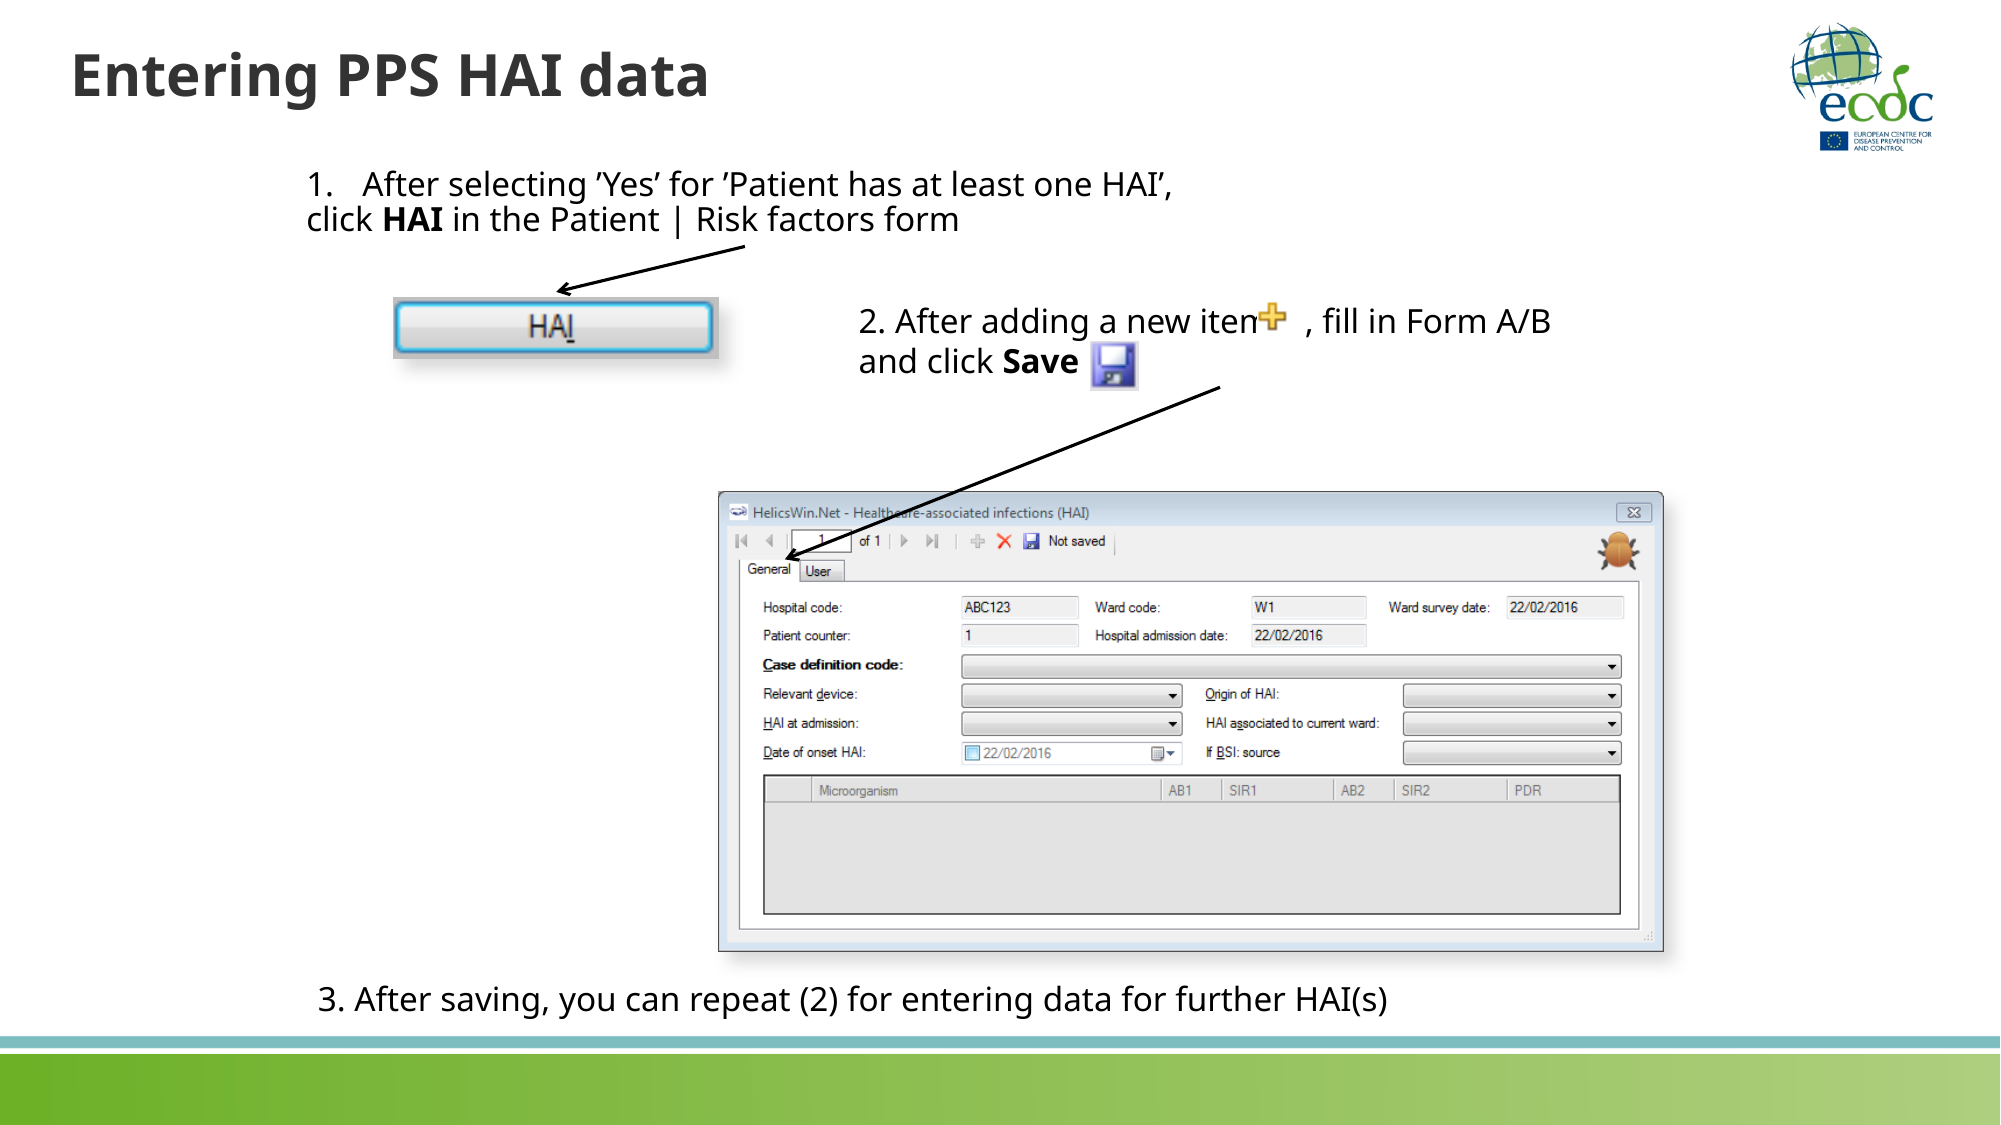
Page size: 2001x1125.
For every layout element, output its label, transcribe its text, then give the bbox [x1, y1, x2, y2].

text_box After selecting ’Yes’ for ’Patient has at least one HAI’, click HAI in the Patient | Risk factors form [291, 159, 1199, 247]
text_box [555, 247, 746, 293]
title Entering PPS HAI data [70, 46, 1764, 177]
text_box 2. After adding a new item , fill in Form A/B and click Save [843, 292, 1597, 388]
picture [0, 0, 2000, 1125]
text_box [784, 388, 1221, 560]
text_box 3. After saving, you can repeat (2) for entering data for further HAI(s) [303, 970, 1684, 1026]
